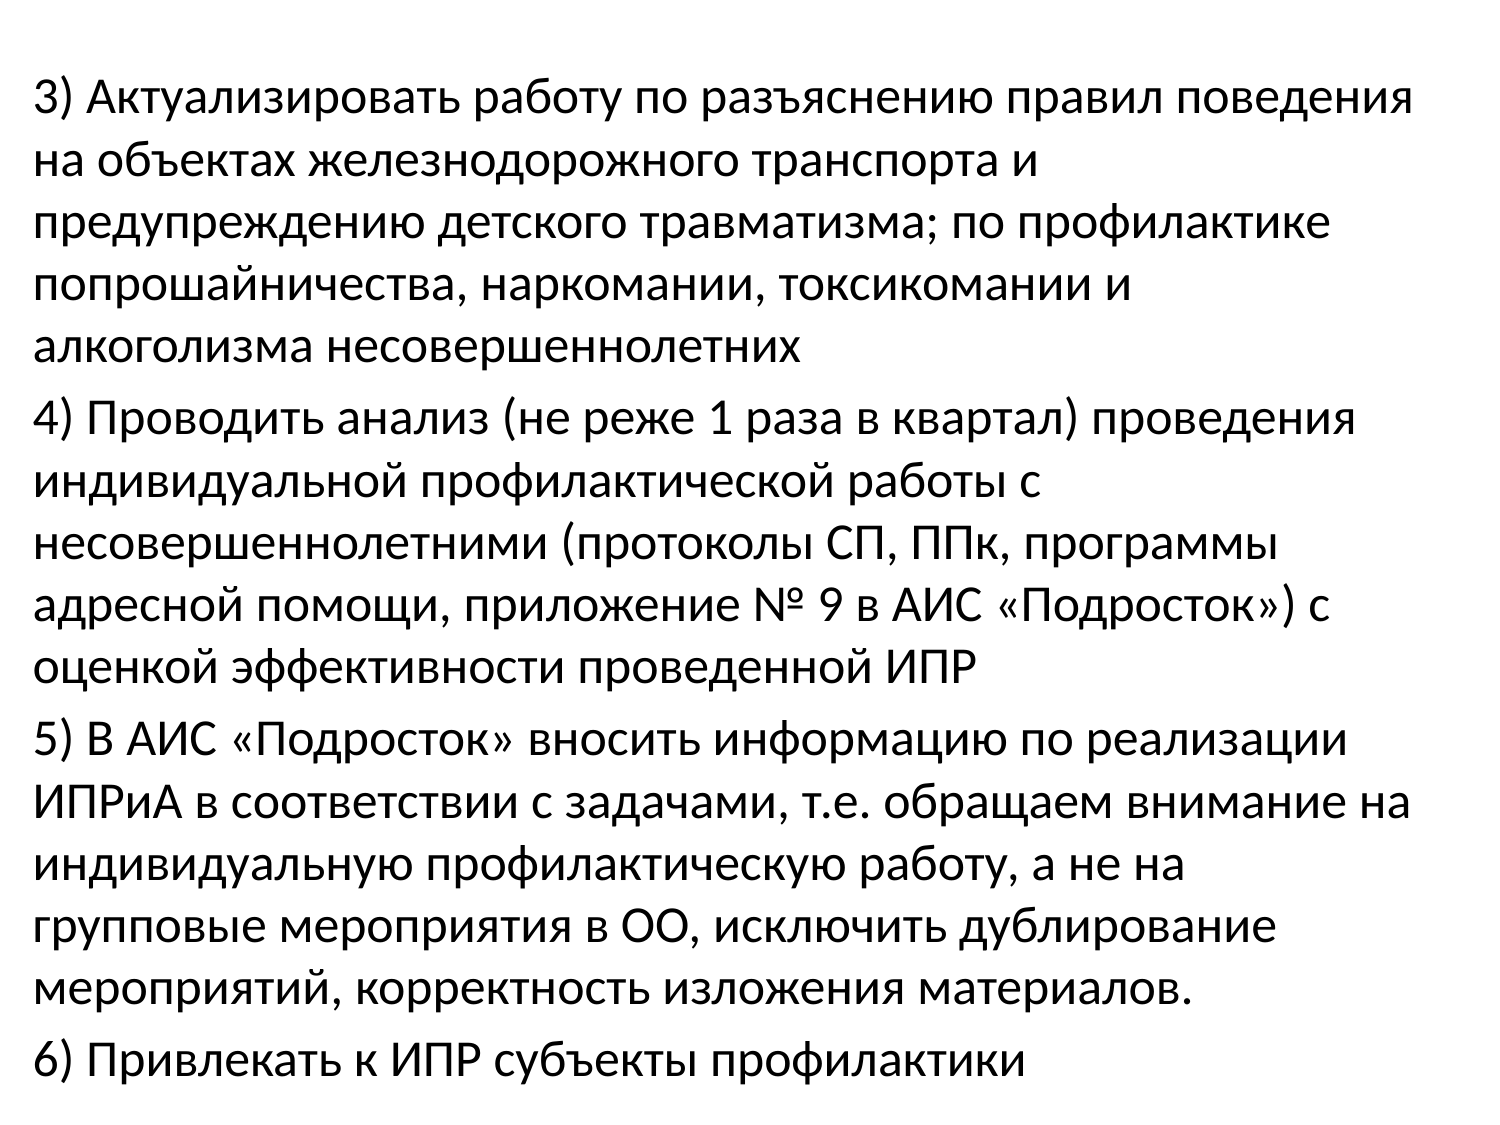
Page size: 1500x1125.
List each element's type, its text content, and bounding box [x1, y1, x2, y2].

list 3) Актуализировать работу по разъяснению правил поведения на объектах железнодорожного транспорта и предупреждению детского травматизма; по профилактике попрошайничества, наркомании, токсикомании и алкоголизма несовершеннолетних 4) Проводить анализ (не реже 1 раза в квартал) проведения индивидуальной профилактической работы с несовершеннолетними (протоколы СП, ППк, программы адресной помощи, приложение № 9 в АИС «Подросток») с оценкой эффективности проведенной ИПР 5) В АИС «Подросток» вносить информацию по реализации ИПРиА в соответствии с задачами, т.е. обращаем внимание на индивидуальную профилактическую работу, а не на групповые мероприятия в ОО, исключить дублирование мероприятий, корректность изложения материалов. 6) Привлекать к ИПР субъекты профилактики [17, 54, 1436, 1106]
